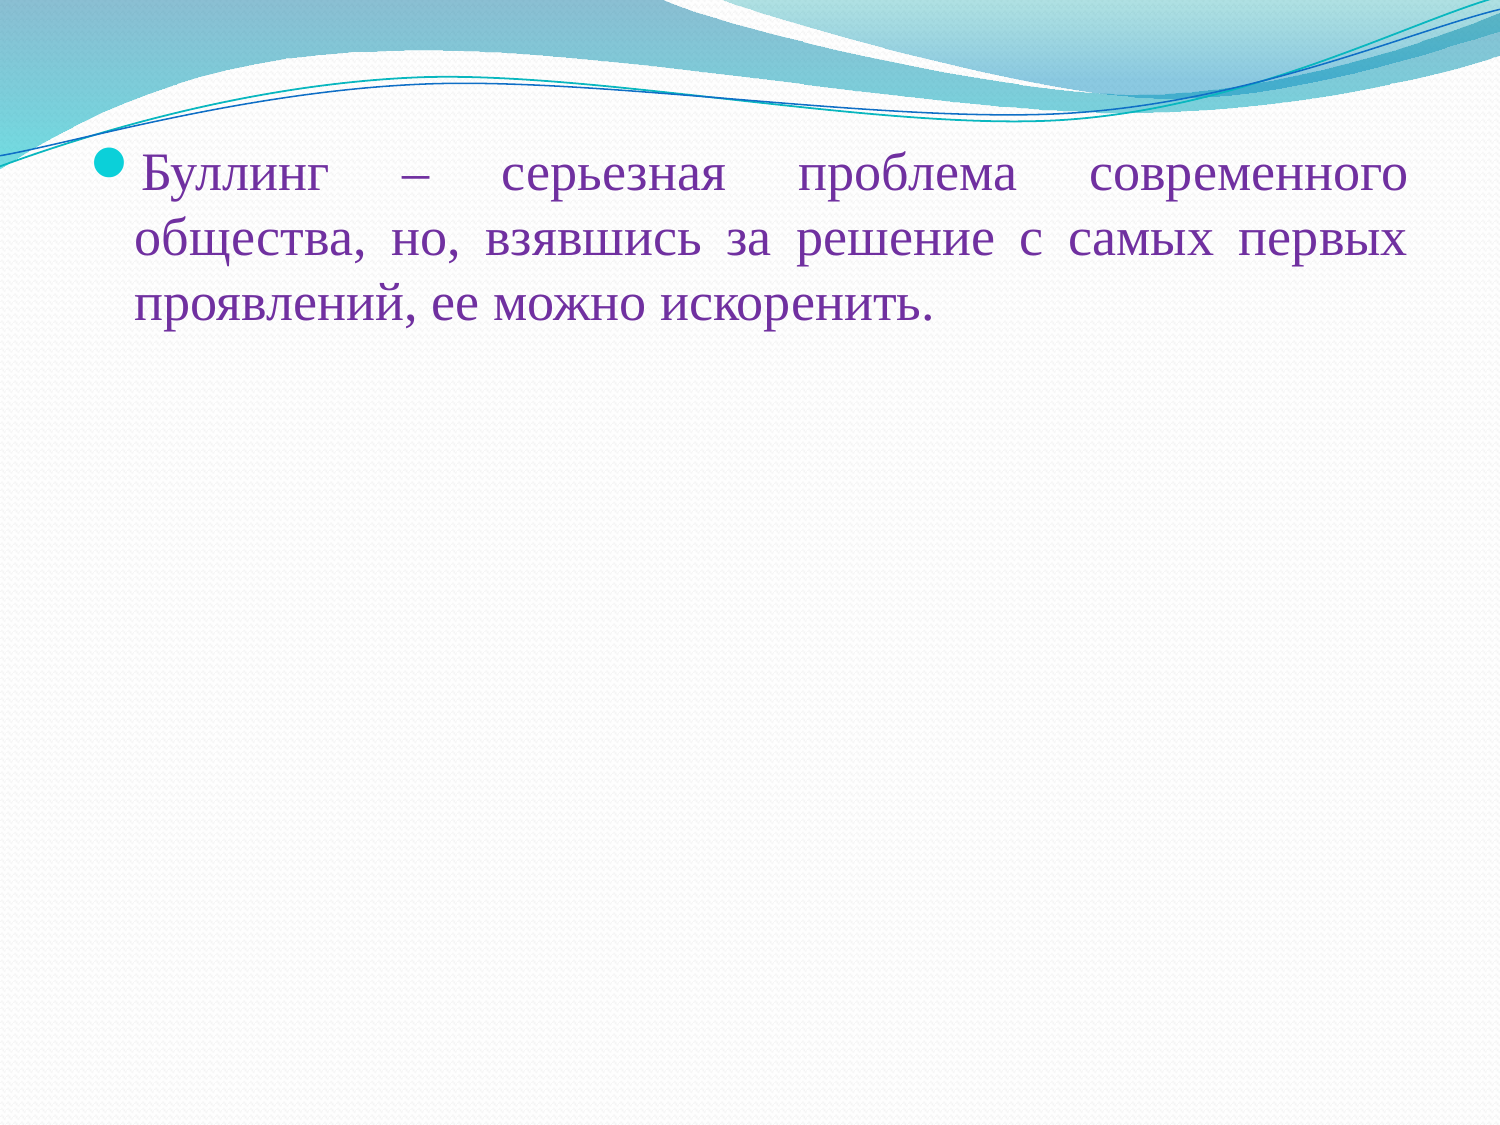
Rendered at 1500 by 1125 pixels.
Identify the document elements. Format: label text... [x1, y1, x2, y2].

list Буллинг – серьезная проблема современного общества, но, взявшись за решение с самых первых проявлений, ее можно искоренить. [75, 128, 1425, 1038]
